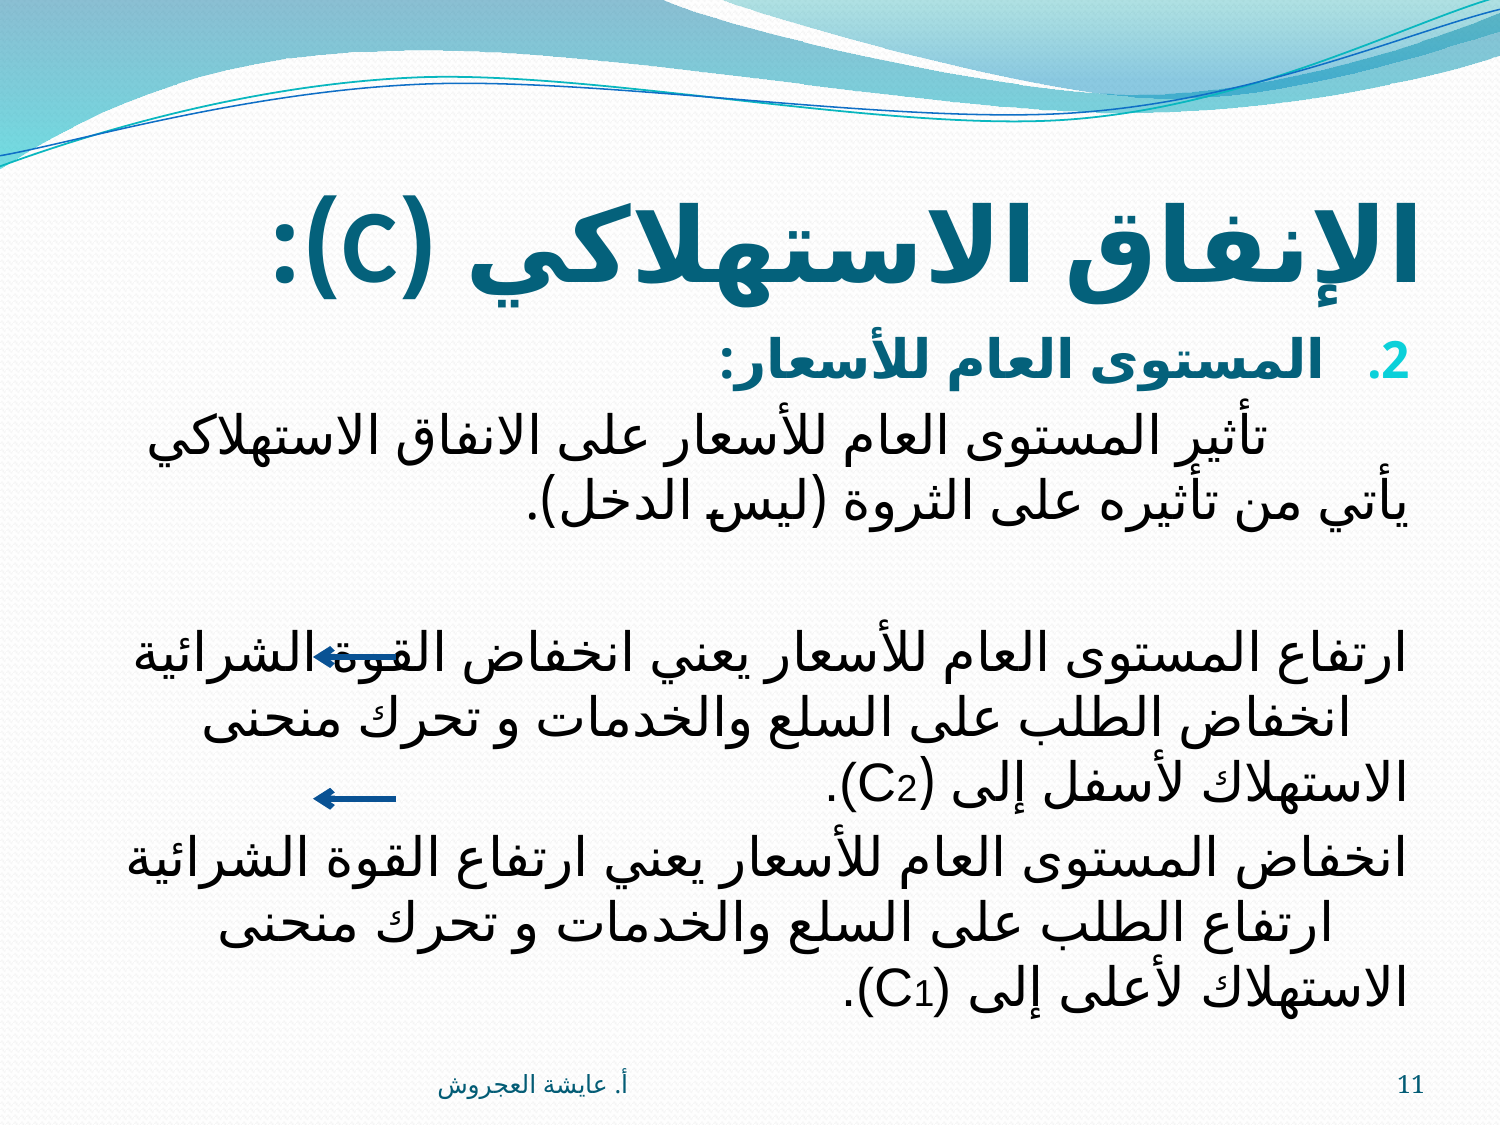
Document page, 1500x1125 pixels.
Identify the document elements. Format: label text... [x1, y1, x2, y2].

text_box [315, 661, 325, 666]
slide_number 11 [1299, 1042, 1425, 1103]
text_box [332, 802, 392, 808]
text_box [315, 802, 325, 808]
title الإنفاق الاستهلاكي (C): [75, 115, 1425, 303]
list المستوى العام للأسعار: تأثير المستوى العام للأسعار على الانفاق الاستهلاكي يأتي من تأثيره على الثروة (ليس الدخل). ارتفاع المستوى العام للأسعار يعني انخفاض القوة الشرائية انخفاض الطلب على السلع والخدمات و تحرك منحنى الاستهلاك لأسفل إلى (C2). انخفاض المستوى العام للأسعار يعني ارتفاع القوة الشرائية ارتفاع الطلب على السلع والخدمات و تحرك منحنى الاستهلاك لأعلى إلى (C1). [75, 317, 1425, 1038]
footer أ. عايشة العجروش [437, 1042, 988, 1103]
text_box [333, 660, 392, 666]
